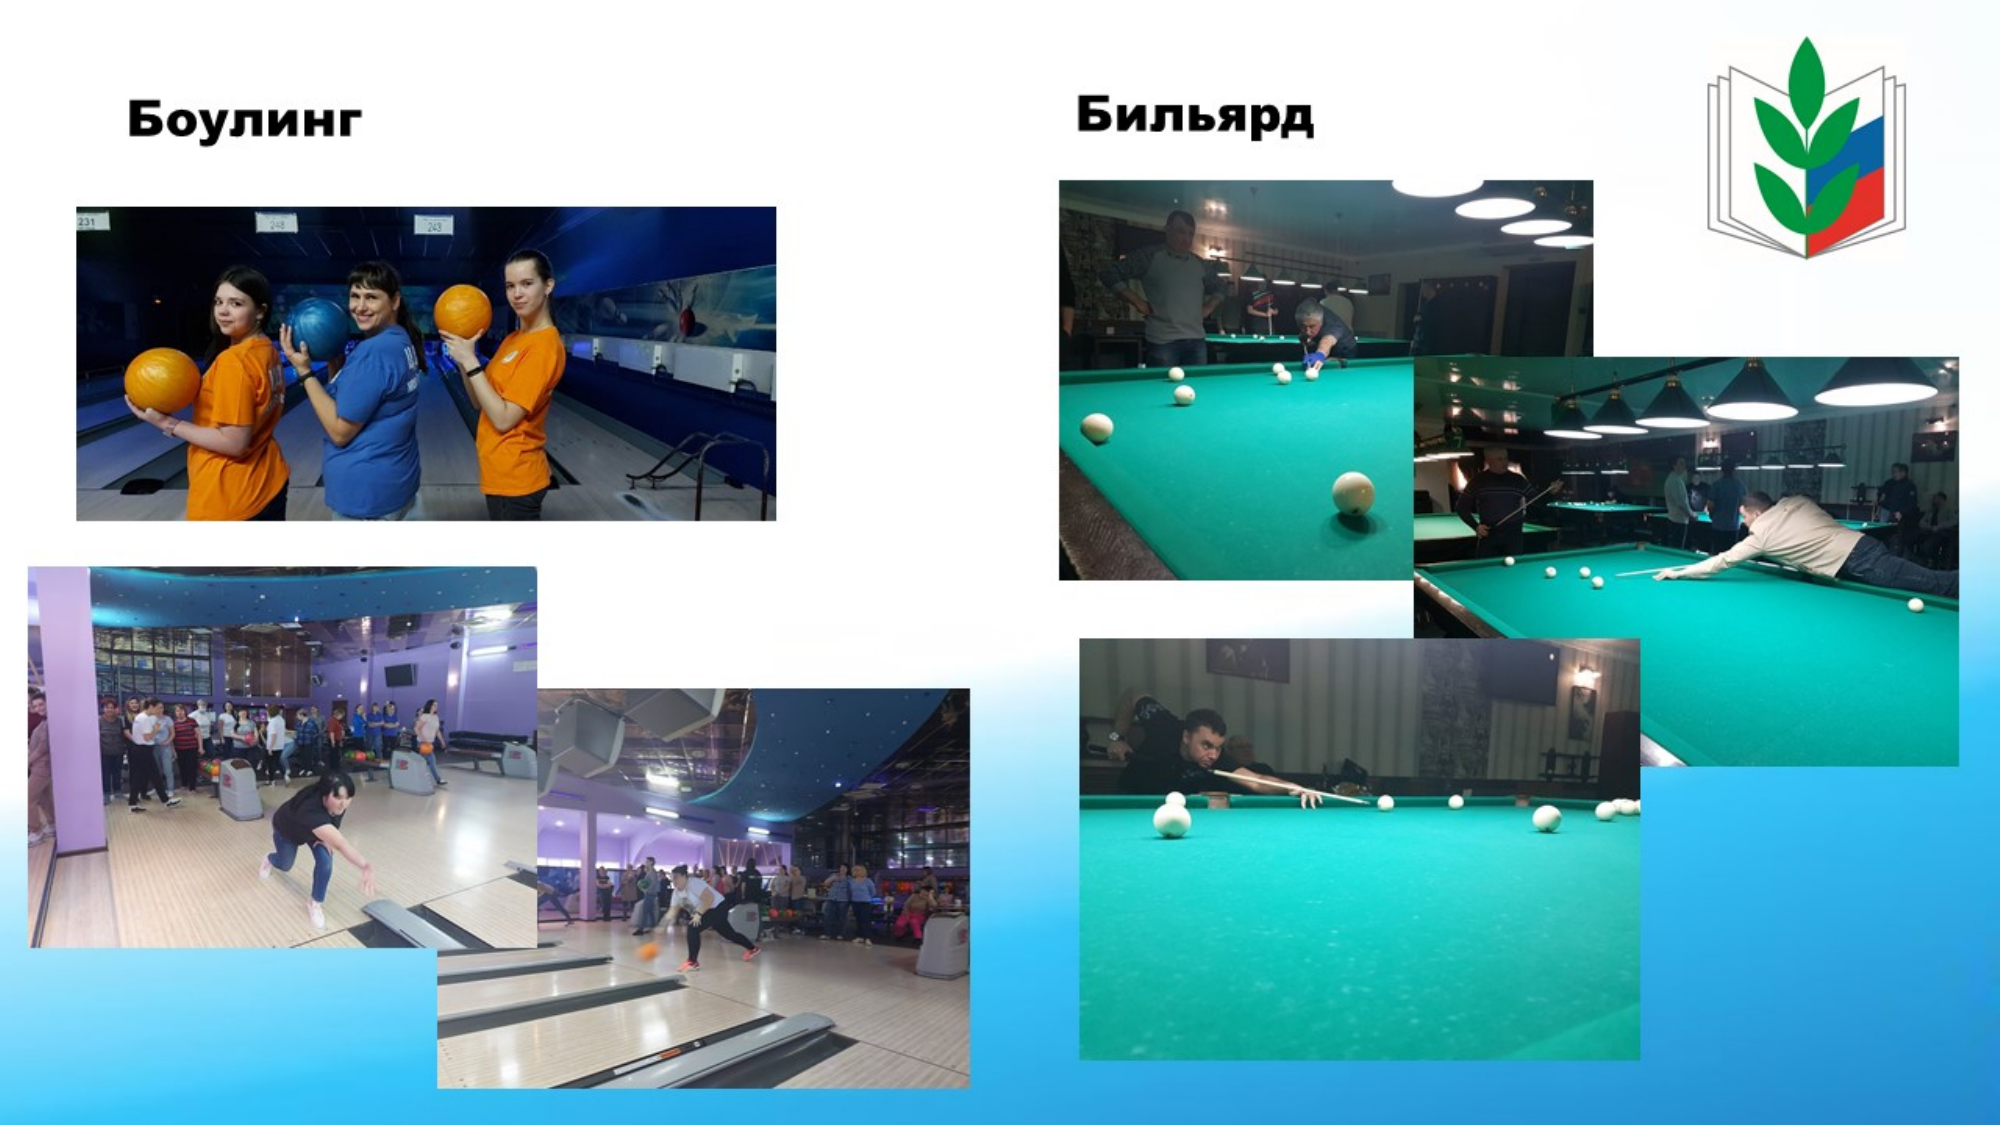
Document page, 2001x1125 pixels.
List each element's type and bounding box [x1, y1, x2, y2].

list [0, 0, 2000, 1125]
